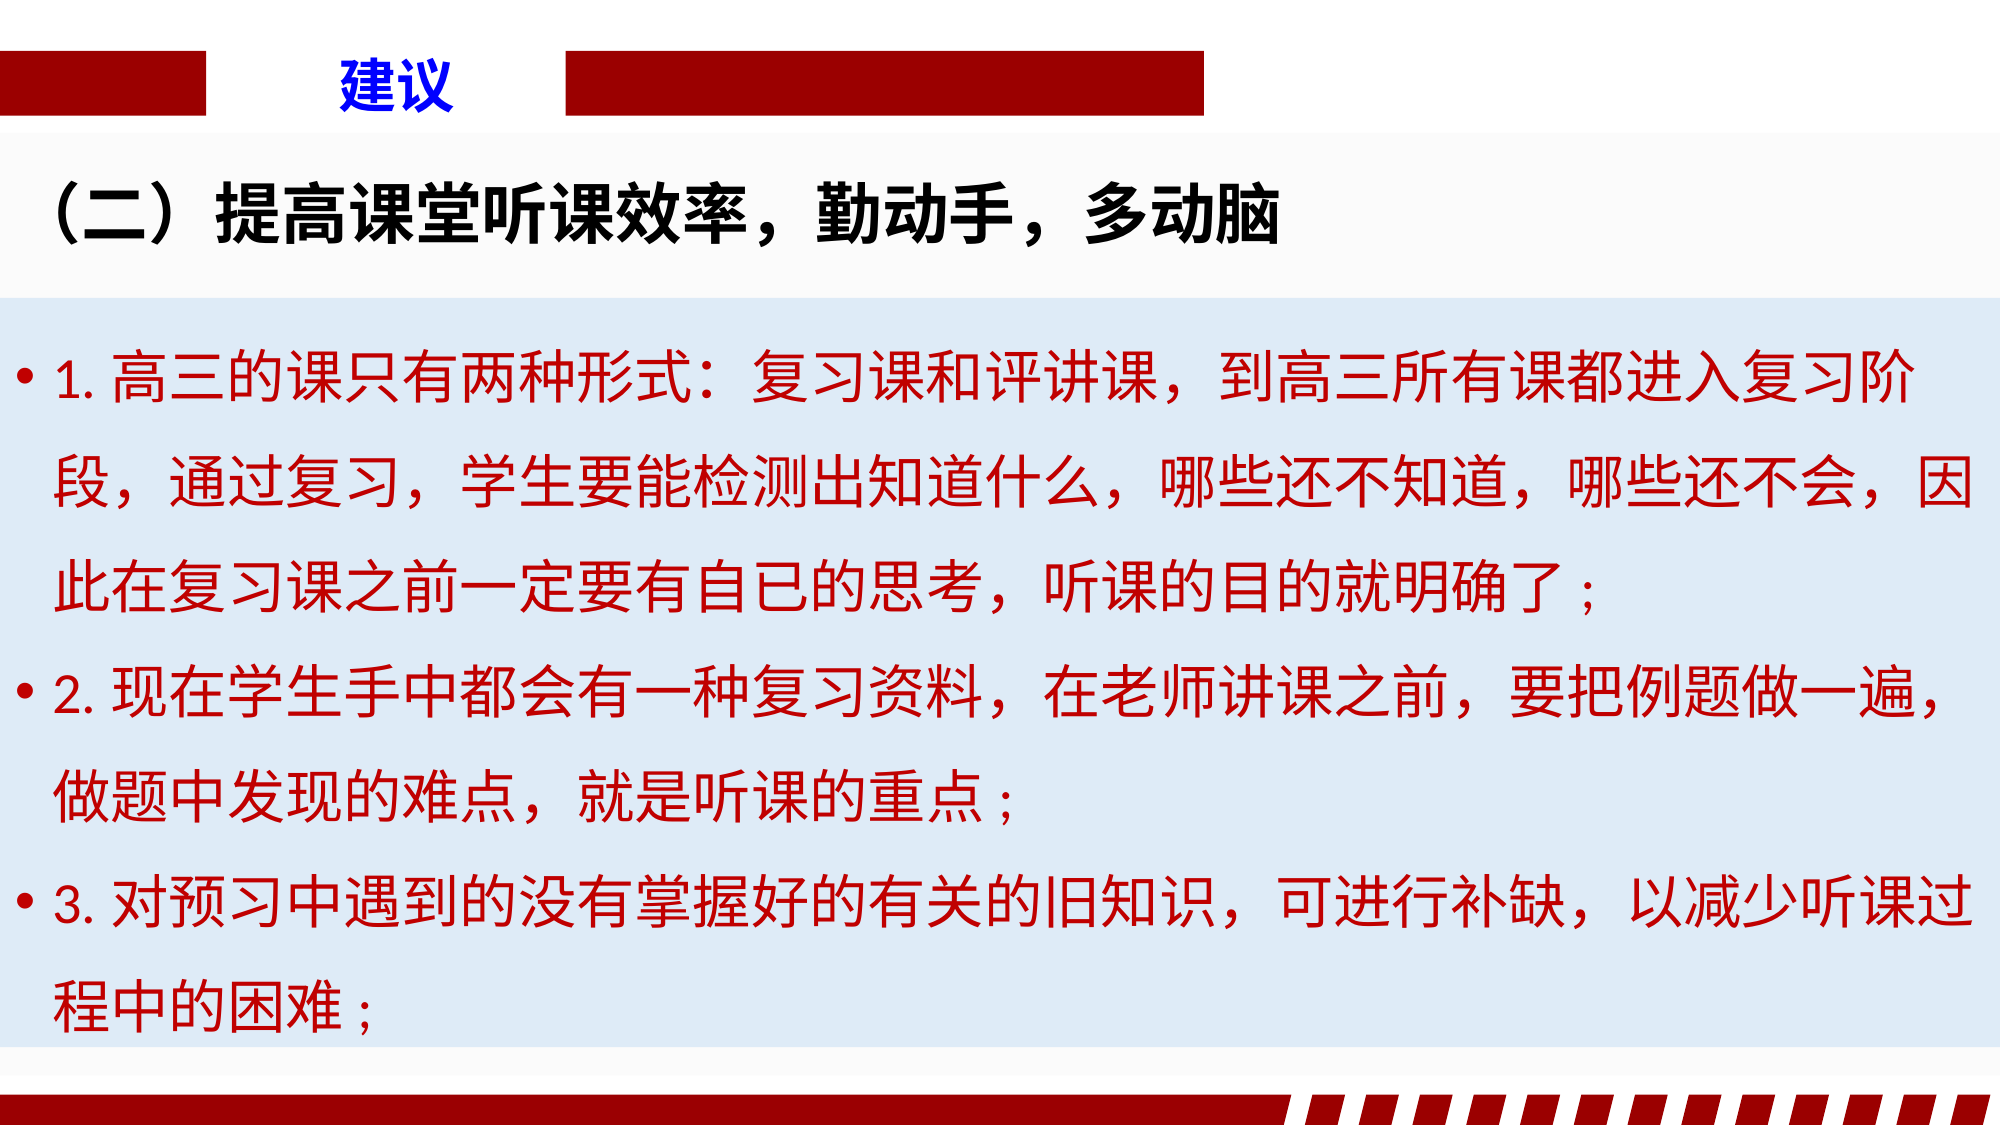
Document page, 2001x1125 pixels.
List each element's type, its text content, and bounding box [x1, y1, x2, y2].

text_box [1518, 1093, 1562, 1125]
text_box [1949, 1093, 1992, 1125]
text_box [564, 50, 1205, 117]
text_box [1733, 1093, 1777, 1125]
text_box [1303, 1093, 1347, 1125]
text_box [1626, 1093, 1670, 1125]
text_box [1841, 1093, 1885, 1125]
text_box [83, 670, 1897, 769]
text_box [1411, 1093, 1454, 1125]
text_box （二）提高课堂听课效率，勤动手，多动脑 [0, 164, 2000, 260]
text_box [1357, 1093, 1401, 1125]
text_box [1465, 1093, 1508, 1125]
text_box 1.高三的课只有两种形式：复习课和评讲课，到高三所有课都进入复习阶段，通过复习，学生要能检测出知道什么，哪些还不知道，哪些还不会，因此在复习课之前一定要有自已的思考，听课的目的就明确了; 2.现在学生手中都会有一种复习资料，在老师讲课之前，要把例题做一遍，做题中发现的难点，就是听课的重点; 3.对预习中遇到的没有掌握好的有关的旧知识，可进行补缺，以减少听课过程中的困难; [0, 297, 2000, 1048]
text_box [1787, 1093, 1831, 1125]
text_box [1572, 1093, 1616, 1125]
text_box [1895, 1093, 1938, 1125]
text_box [1680, 1093, 1723, 1125]
text_box [0, 1093, 1293, 1125]
text_box [0, 50, 207, 117]
text_box 建议 [227, 41, 566, 127]
